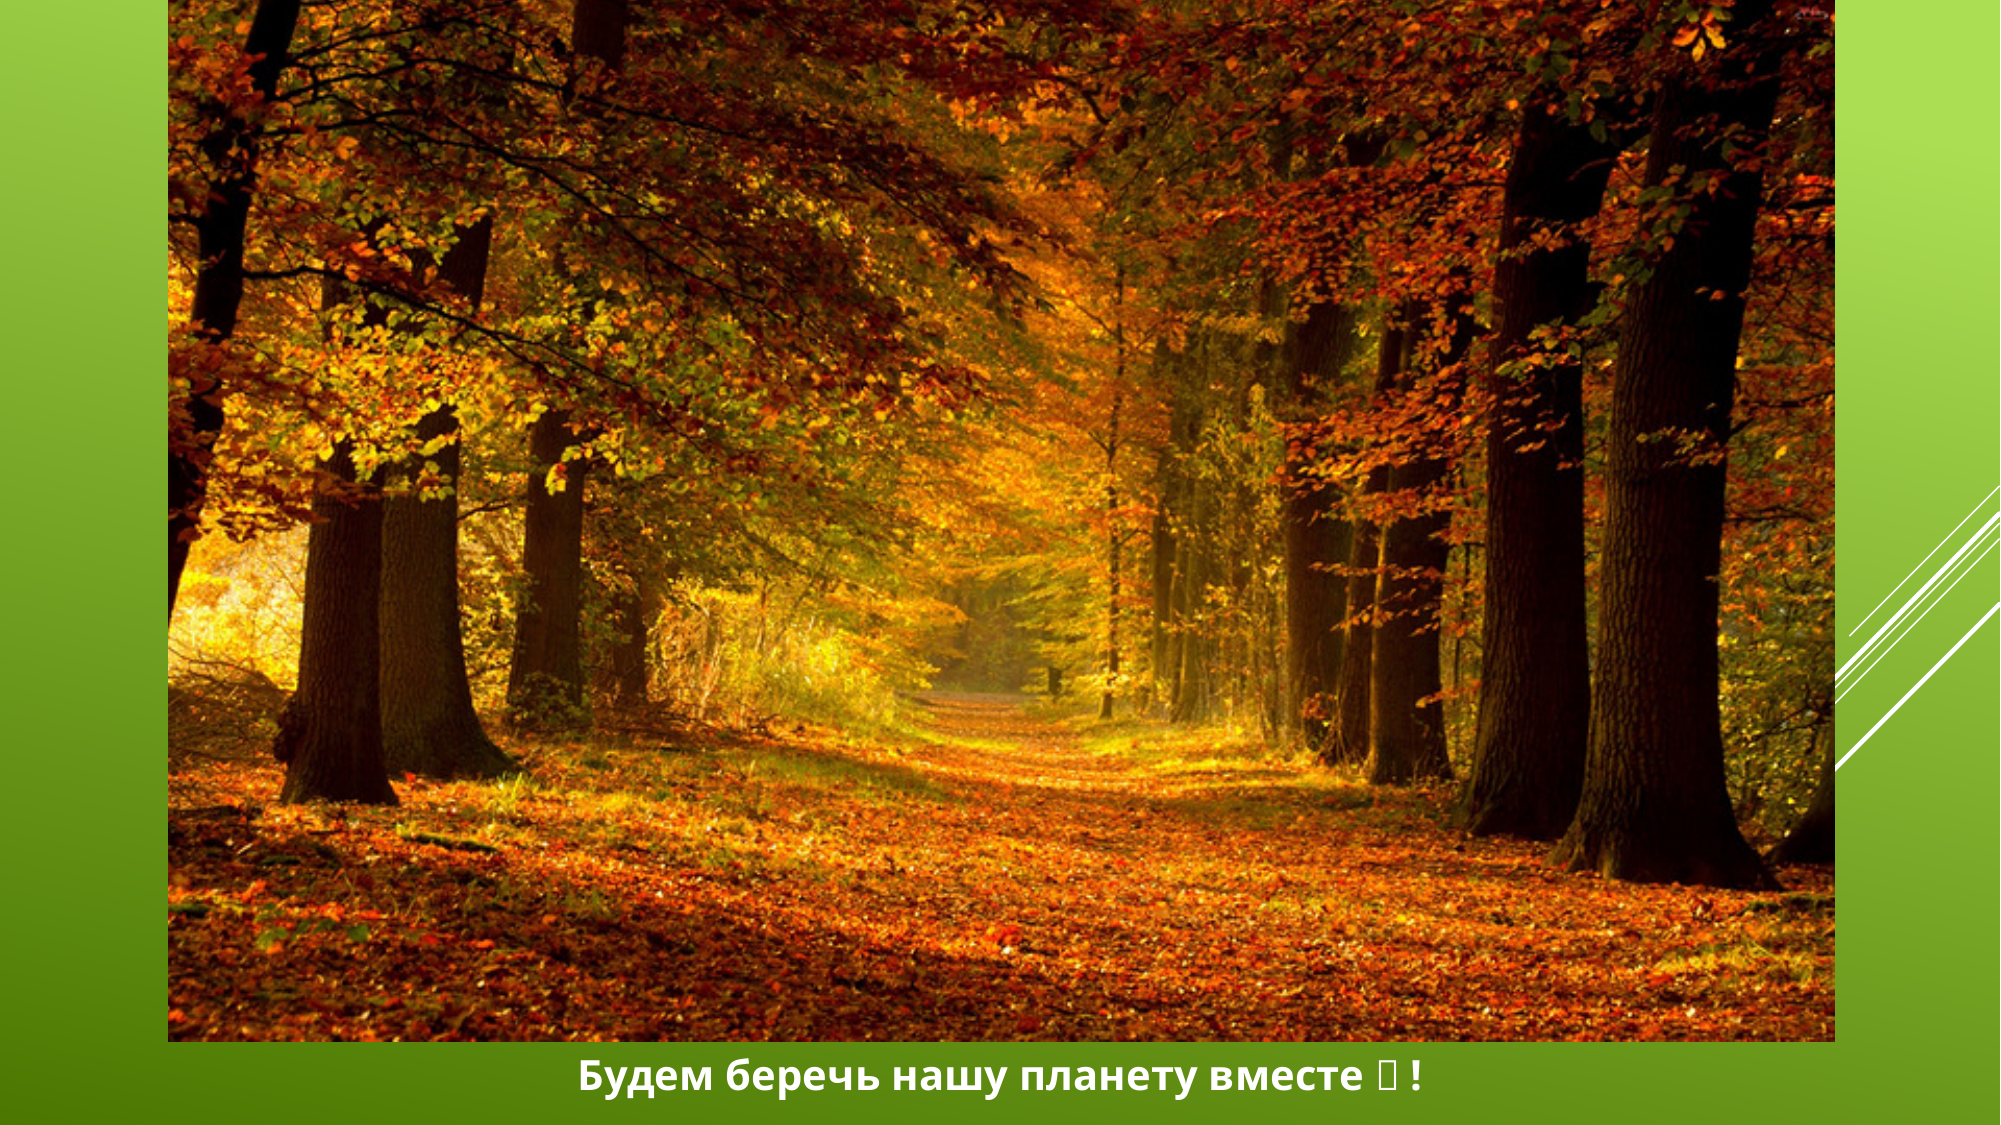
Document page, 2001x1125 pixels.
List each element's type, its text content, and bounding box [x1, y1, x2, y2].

picture [167, 0, 1835, 1042]
text_box Будем беречь нашу планету вместе  ! [165, 1041, 1835, 1107]
